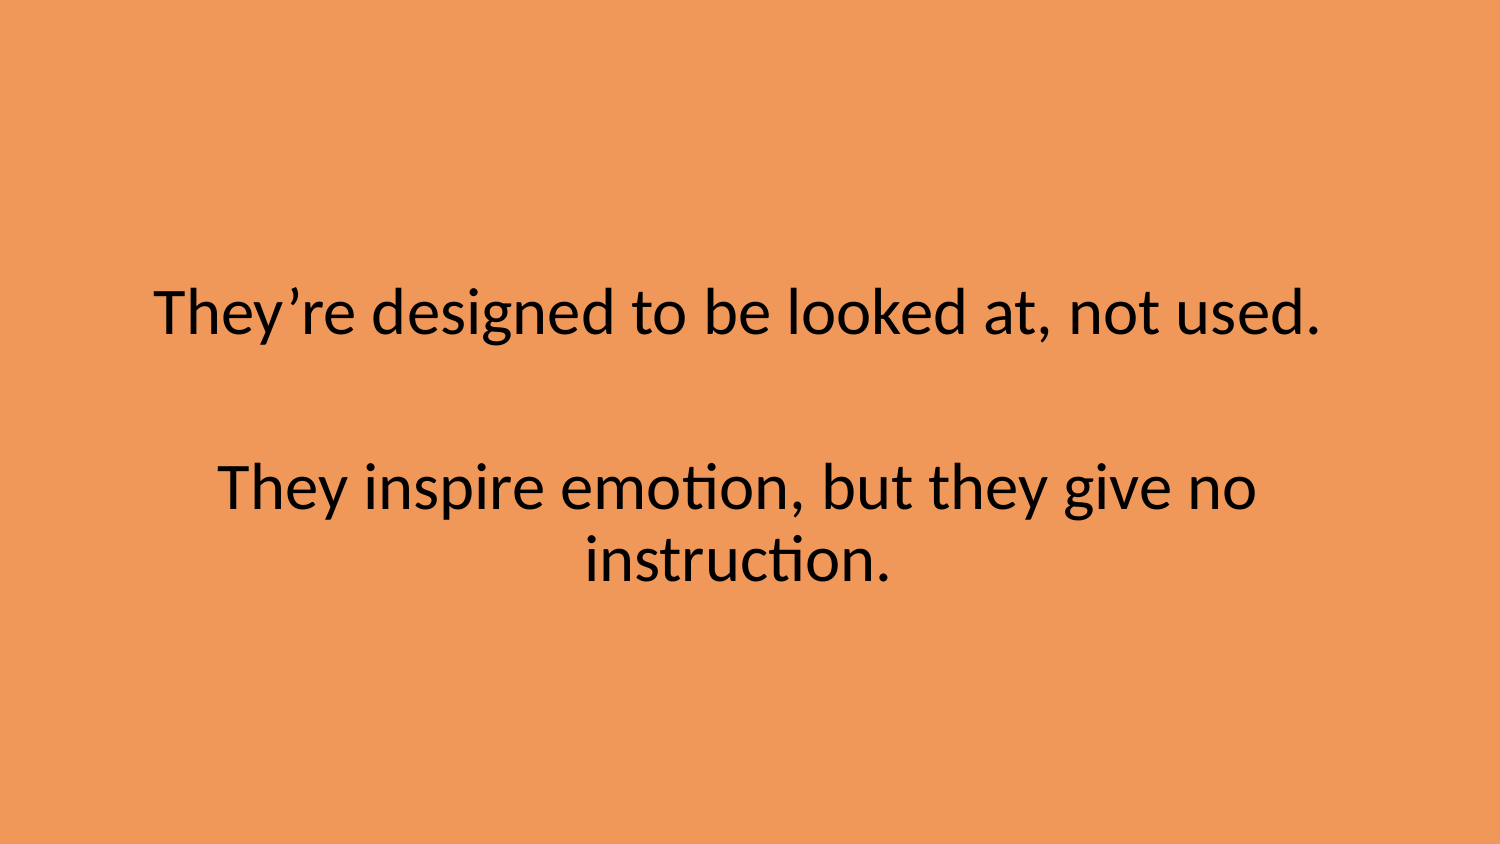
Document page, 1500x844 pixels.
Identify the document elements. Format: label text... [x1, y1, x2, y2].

list They’re designed to be looked at, not used. They inspire emotion, but they give no instruction. [68, 269, 1409, 411]
